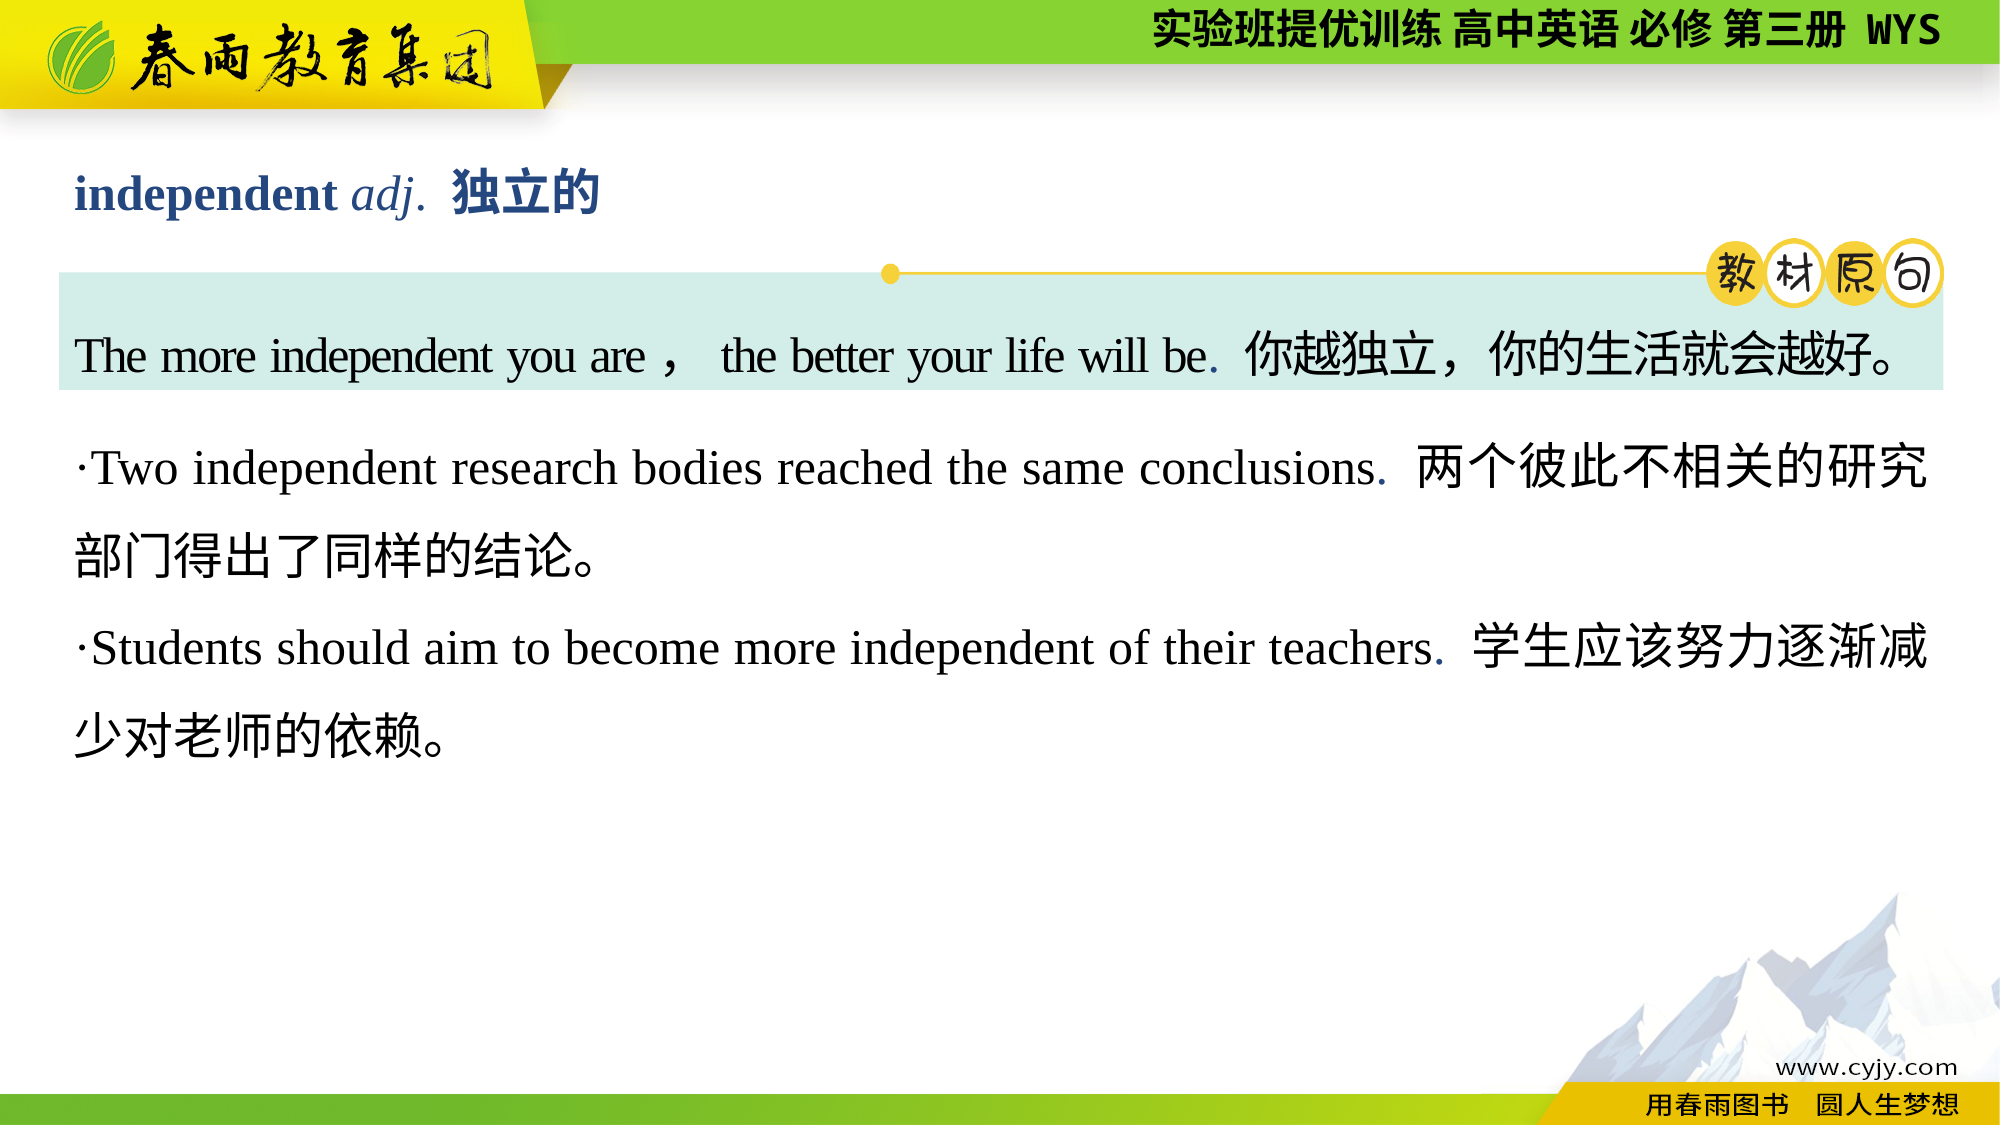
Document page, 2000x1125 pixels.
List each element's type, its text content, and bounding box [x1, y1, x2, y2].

text_box The more independent you are，the better your life will be. 你越独立，你的生活就会越好。 [59, 272, 1944, 390]
picture [0, 0, 2000, 1125]
text_box ·Two independent research bodies reached the same conclusions. 两个彼此不相关的研究部门得出了同样的结论。 ·Students should aim to become more independent of their teachers. 学生应该努力逐渐减少对老师的依赖。 [59, 397, 1944, 772]
list independent adj. 独立的 [59, 122, 1944, 217]
